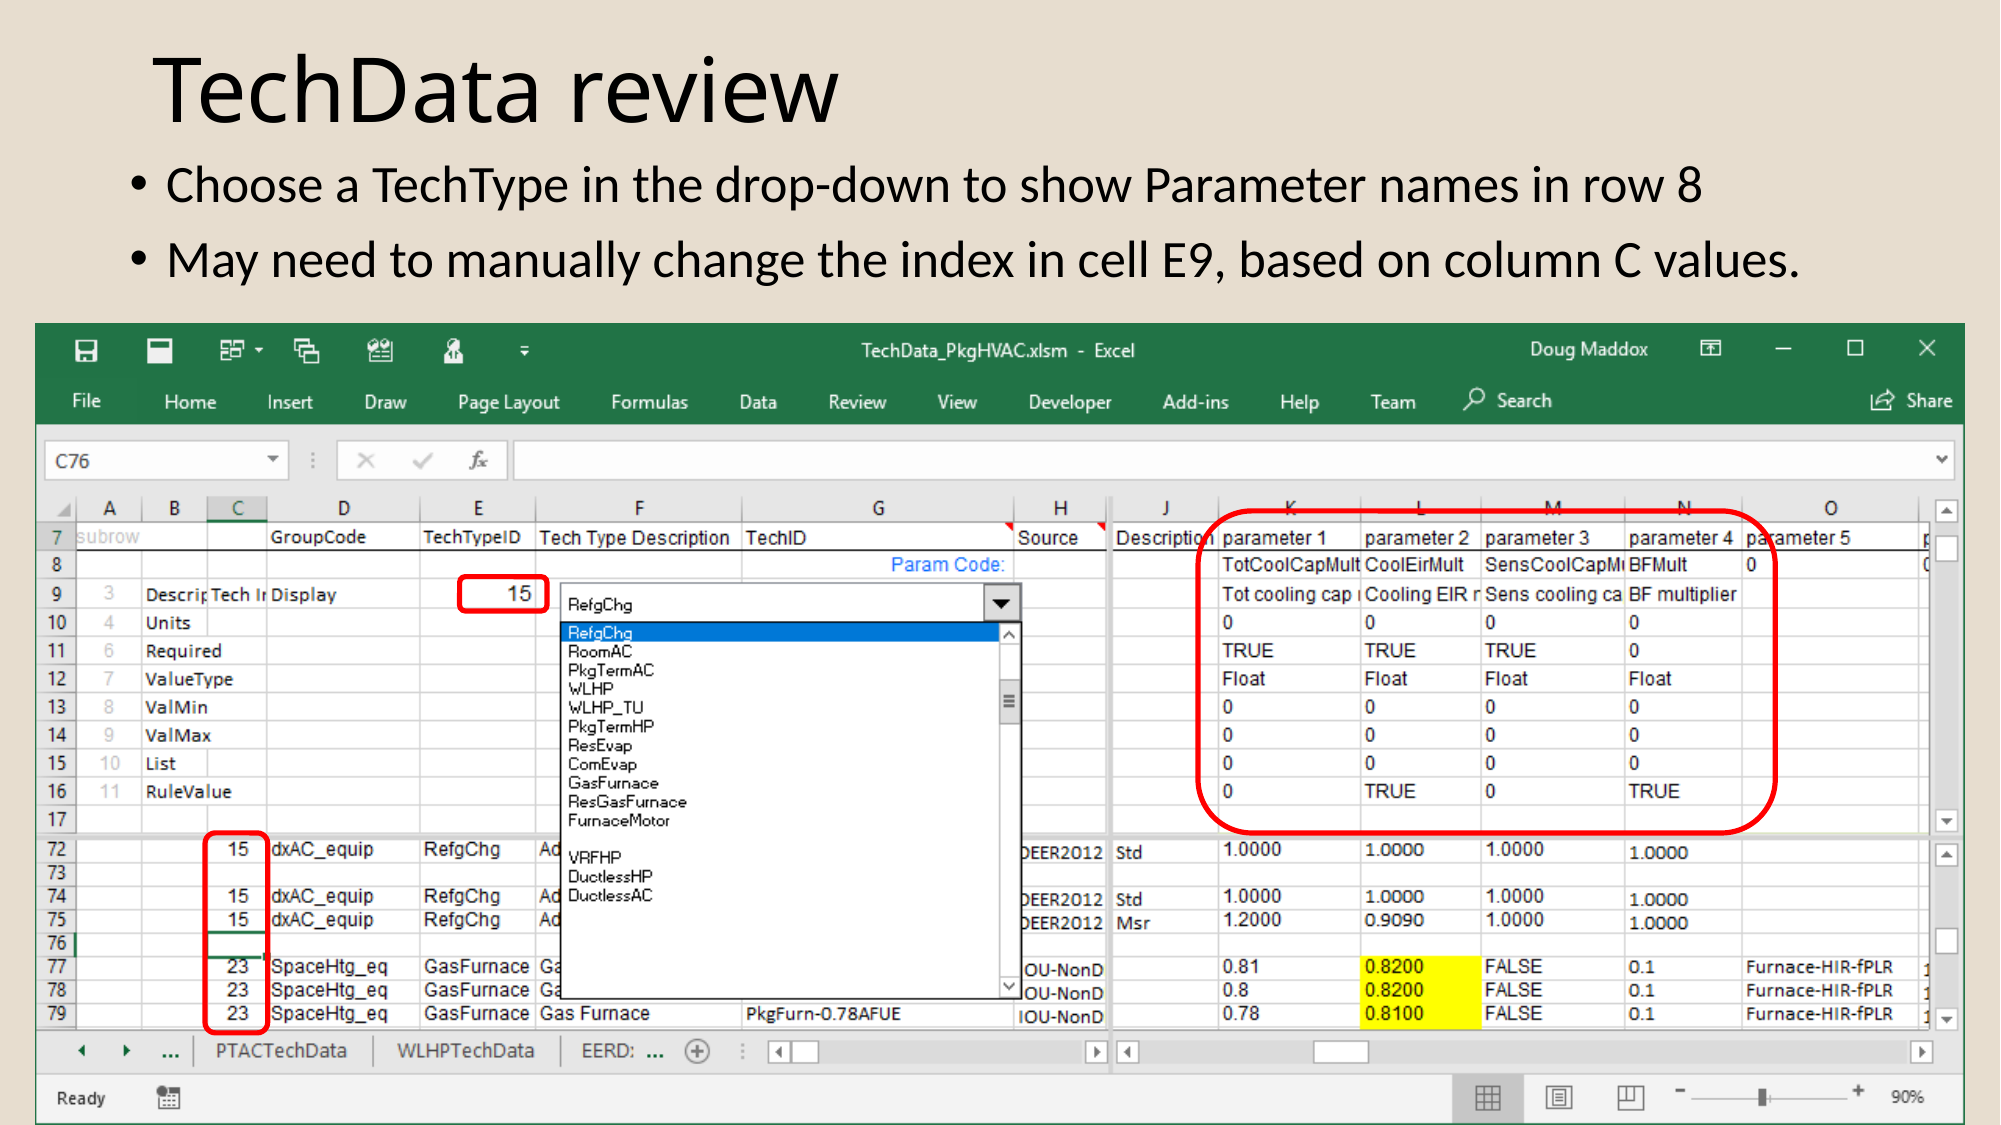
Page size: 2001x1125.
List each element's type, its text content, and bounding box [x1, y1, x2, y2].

text_box Choose a TechType in the drop-down to show Parameter names in row 8 May need to manually change the index in cell E9, based on column C values. [114, 149, 1886, 323]
picture [35, 323, 1965, 1125]
title TechData review [137, 37, 1863, 149]
